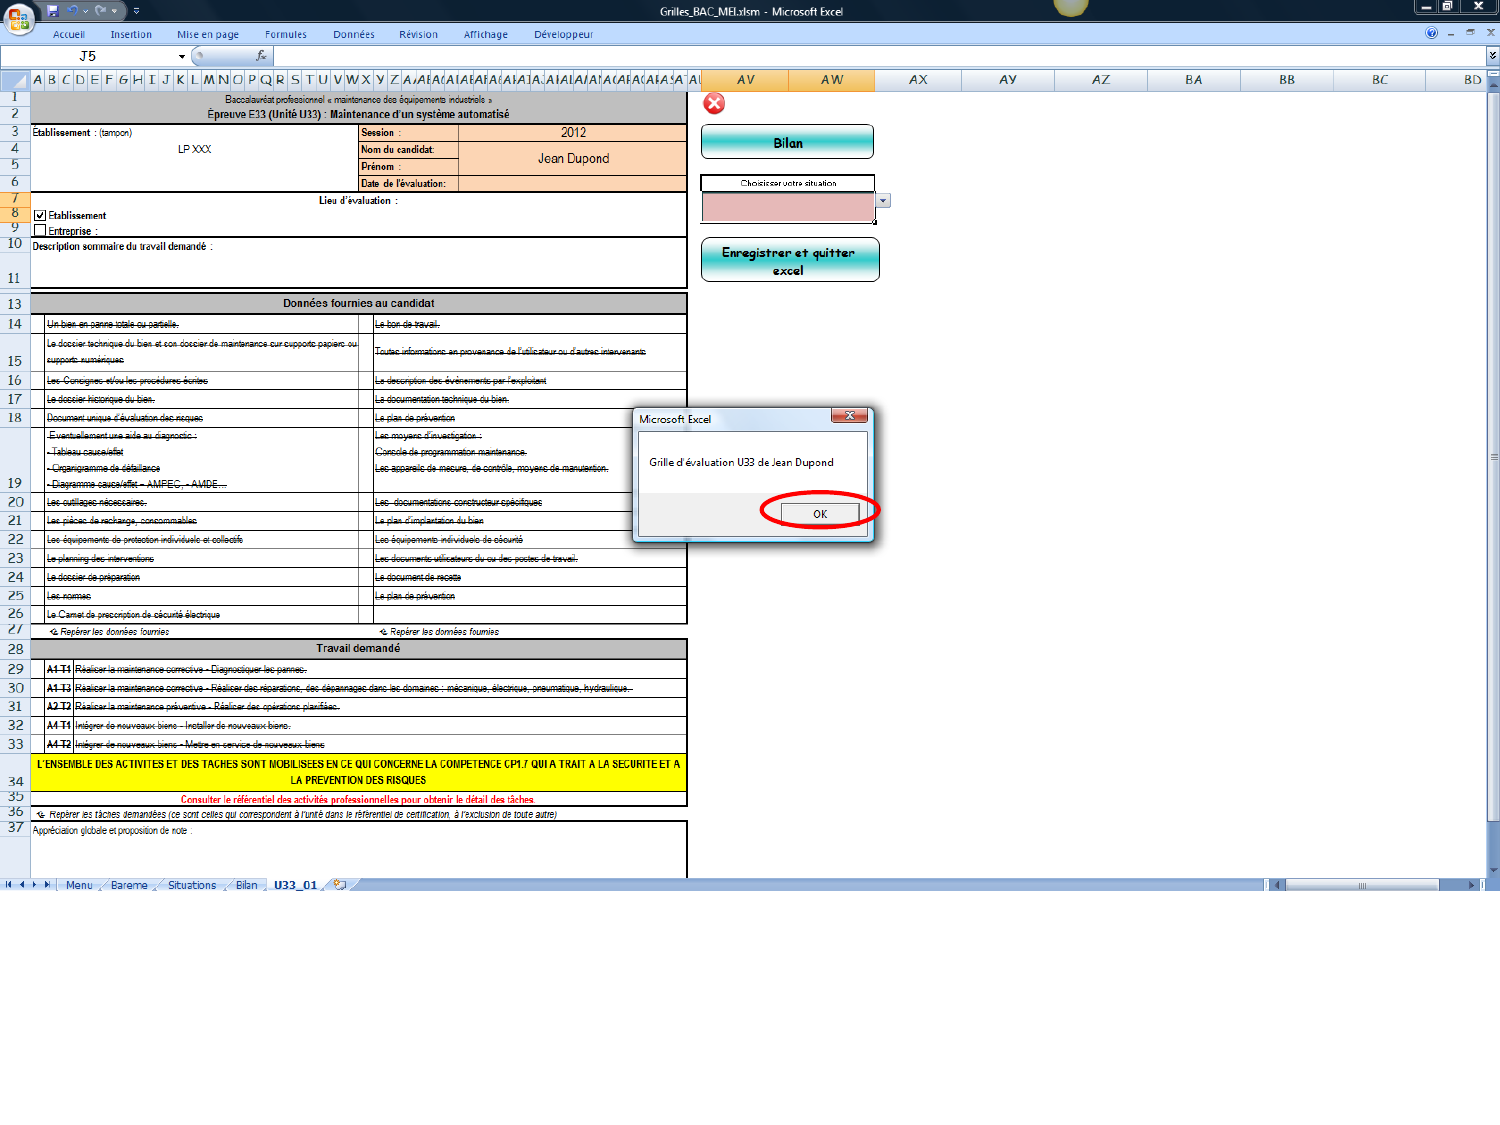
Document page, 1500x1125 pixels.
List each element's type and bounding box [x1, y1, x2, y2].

picture [0, 0, 1500, 891]
